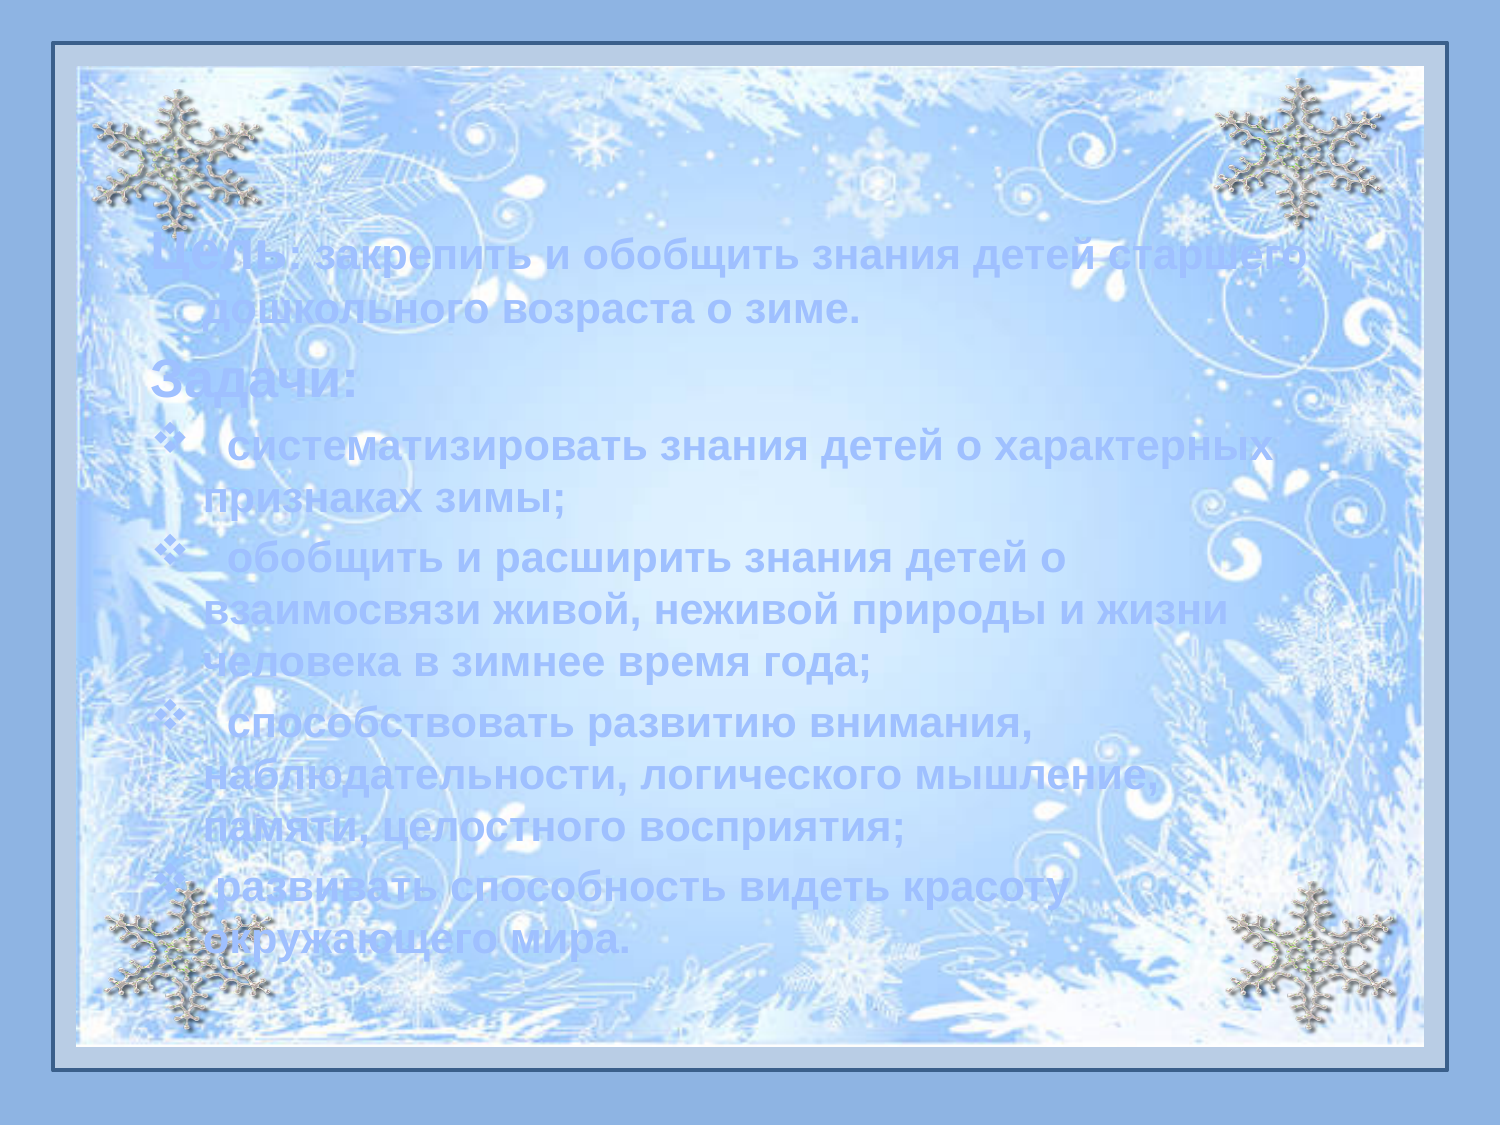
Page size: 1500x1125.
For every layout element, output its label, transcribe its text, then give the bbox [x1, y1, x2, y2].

picture [76, 66, 1424, 1047]
list Цель: закрепить и обобщить знания детей старшего дошкольного возраста о зиме. Задачи: систематизировать знания детей о характерных признаках зимы; обобщить и расширить знания детей о взаимосвязи живой, неживой природы и жизни человека в зимнее время года; способствовать развитию внимания, наблюдательности, логического мышление, памяти, целостного восприятия; развивать способность видеть красоту окружающего мира. [135, 208, 1329, 976]
